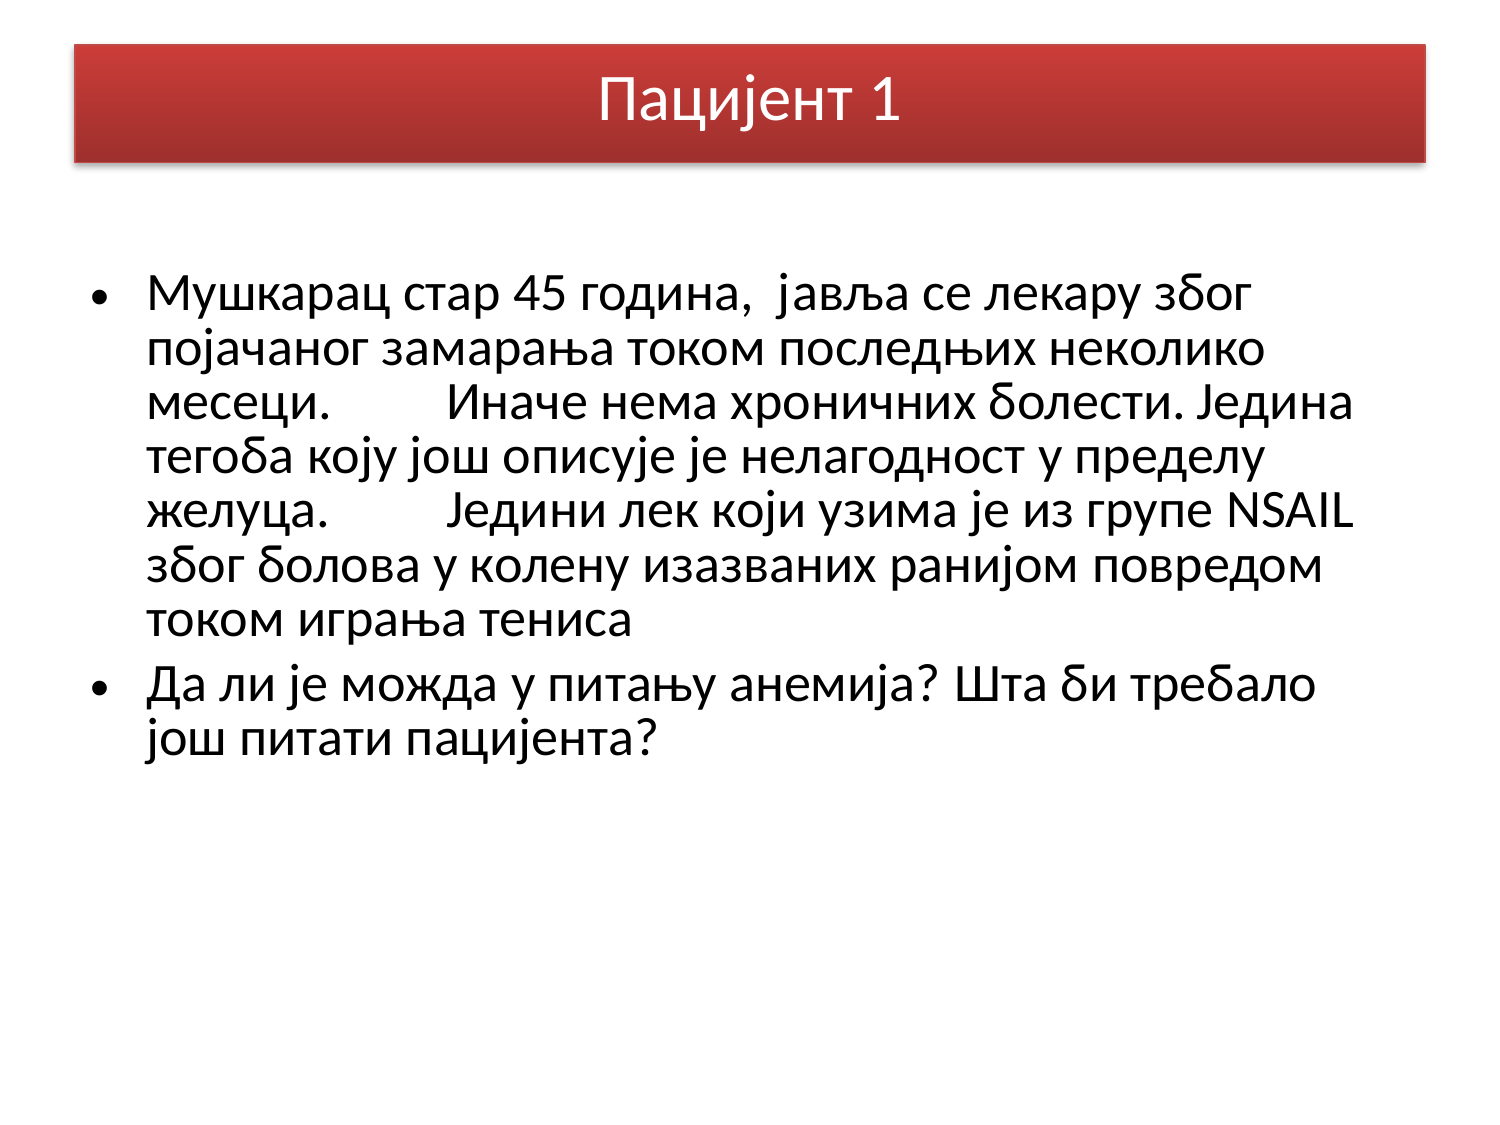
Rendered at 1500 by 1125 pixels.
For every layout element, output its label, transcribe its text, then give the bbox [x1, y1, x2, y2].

title Пацијент 1 [74, 44, 1426, 163]
list Мушкарац стар 45 година, јaвља се лекару због појачаног замарања током последњих неколико месеци. Иначе нема хроничних болести. Једина тегоба коју још описује је нелагодност у пределу желуца. Једини лек који узима је из групе NSAIL због болова у колену изазваних ранијом повредом током играња тениса Да ли је можда у питању анемија? Шта би требало још питати пацијента? [75, 262, 1425, 1005]
